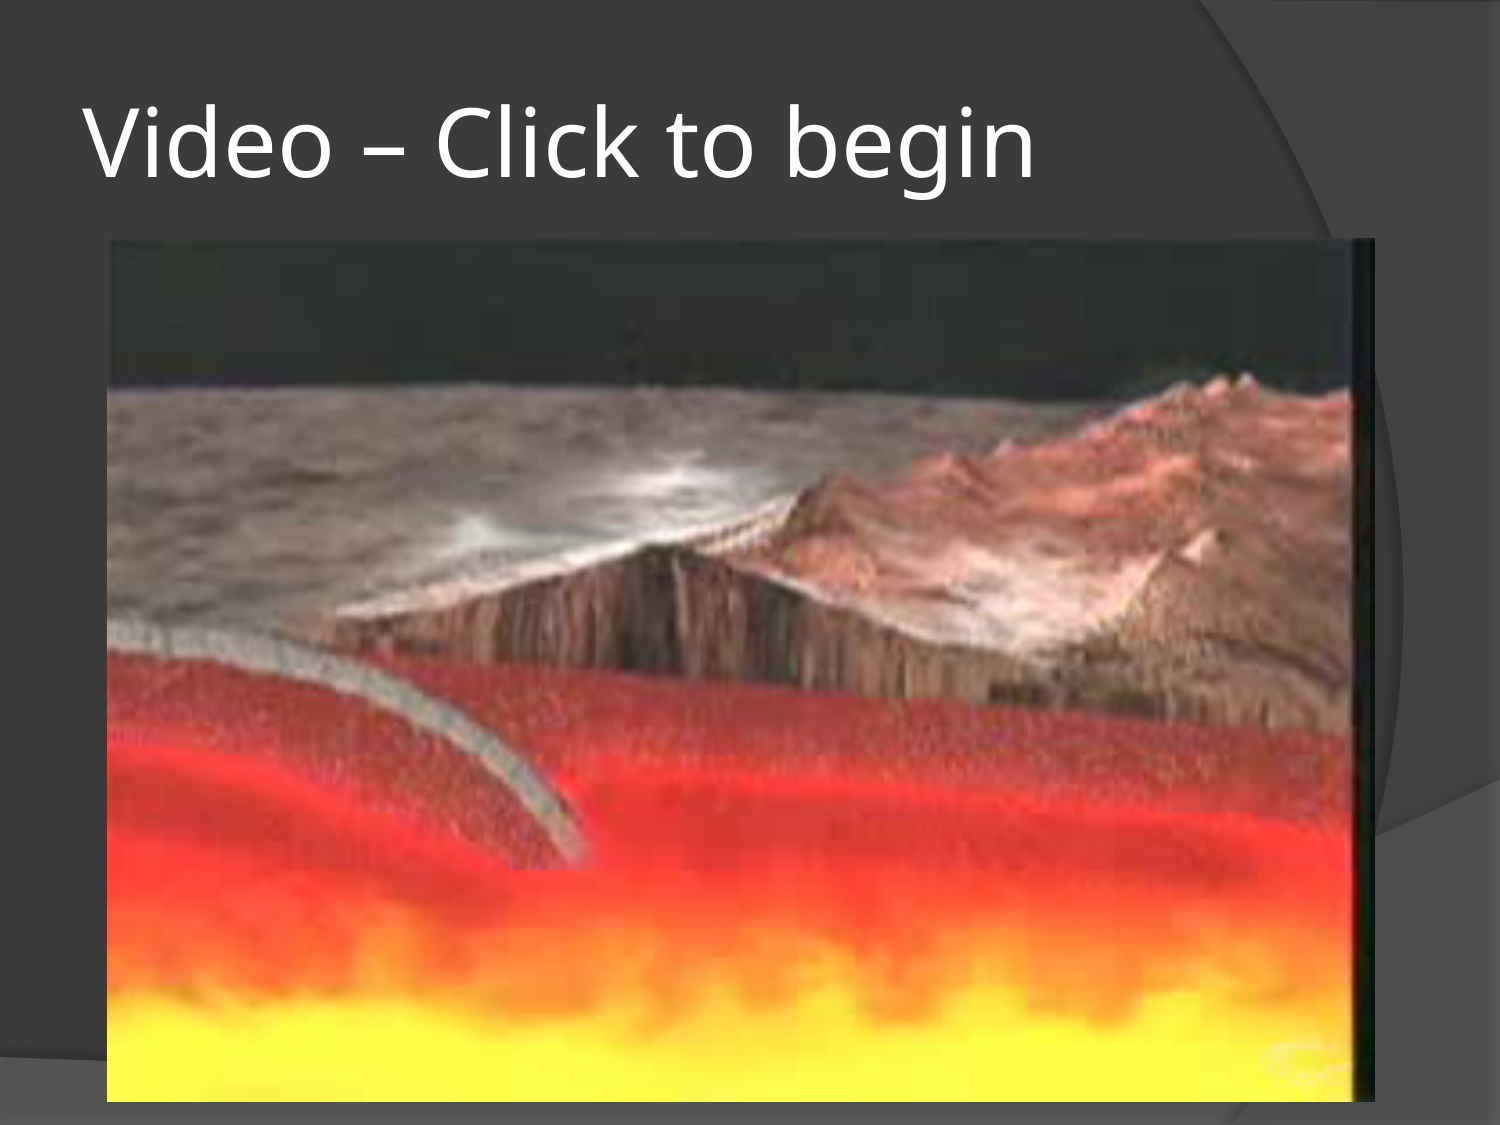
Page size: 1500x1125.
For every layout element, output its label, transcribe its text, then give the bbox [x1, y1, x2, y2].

title Video – Click to begin [75, 45, 1300, 233]
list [106, 237, 1376, 1103]
